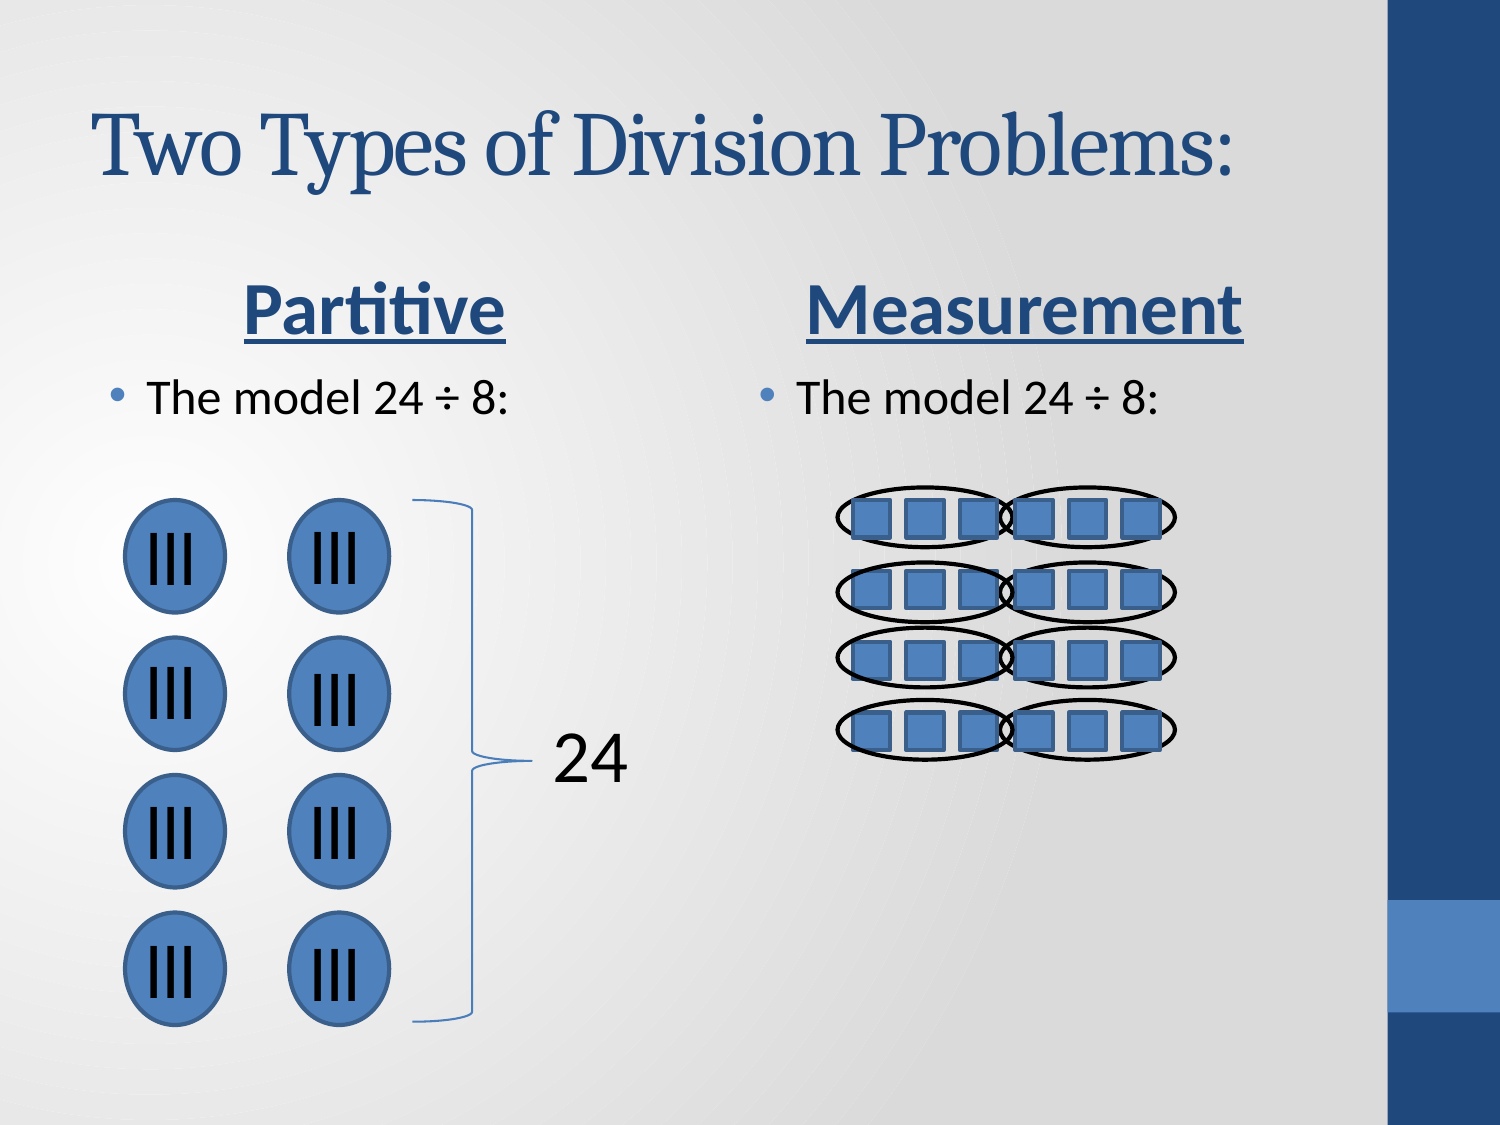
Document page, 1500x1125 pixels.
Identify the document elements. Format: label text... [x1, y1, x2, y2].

text_box 24 [537, 699, 700, 805]
text_box lll [294, 776, 384, 882]
text_box [313, 607, 365, 615]
title Two Types of Division Problems: [75, 45, 1325, 233]
text_box [220, 801, 228, 861]
text_box [1039, 757, 1136, 762]
text_box [384, 663, 392, 724]
text_box [220, 526, 228, 586]
text_box lll [294, 643, 384, 749]
list Measurement [725, 251, 1325, 356]
text_box [384, 526, 392, 586]
text_box [287, 527, 294, 586]
text_box [287, 802, 294, 861]
text_box [384, 801, 392, 861]
list The model 24 ÷ 8: [725, 356, 1325, 1005]
text_box [313, 882, 365, 890]
text_box lll [130, 637, 220, 743]
text_box lll [130, 503, 220, 608]
text_box [835, 575, 849, 610]
text_box [1170, 504, 1178, 531]
text_box [220, 939, 228, 999]
text_box [122, 939, 130, 999]
text_box [869, 485, 981, 492]
text_box [313, 635, 365, 643]
text_box [287, 939, 294, 998]
text_box [1170, 717, 1178, 743]
text_box [151, 608, 200, 615]
text_box [154, 910, 196, 915]
text_box [313, 910, 365, 918]
text_box [835, 499, 850, 535]
text_box [149, 882, 201, 890]
text_box [147, 743, 203, 753]
text_box [287, 664, 294, 723]
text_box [852, 499, 1161, 751]
text_box [1170, 579, 1178, 606]
text_box [122, 664, 130, 724]
text_box [322, 749, 356, 753]
text_box [877, 757, 973, 762]
text_box [122, 801, 130, 861]
text_box [835, 640, 849, 675]
text_box [384, 939, 392, 999]
text_box [1032, 485, 1143, 492]
text_box [220, 664, 228, 724]
text_box [320, 497, 359, 502]
text_box lll [130, 915, 220, 1021]
text_box [835, 712, 850, 748]
text_box [153, 497, 197, 503]
text_box [1170, 644, 1178, 671]
text_box lll [294, 502, 384, 607]
list Partitive [75, 251, 675, 356]
list The model 24 ÷ 8: [75, 356, 675, 463]
text_box [158, 772, 192, 776]
text_box lll [130, 776, 220, 882]
text_box [322, 1024, 356, 1028]
text_box [151, 1021, 199, 1028]
text_box [122, 526, 130, 586]
text_box lll [294, 918, 384, 1024]
text_box [322, 772, 357, 776]
text_box [412, 498, 533, 1023]
